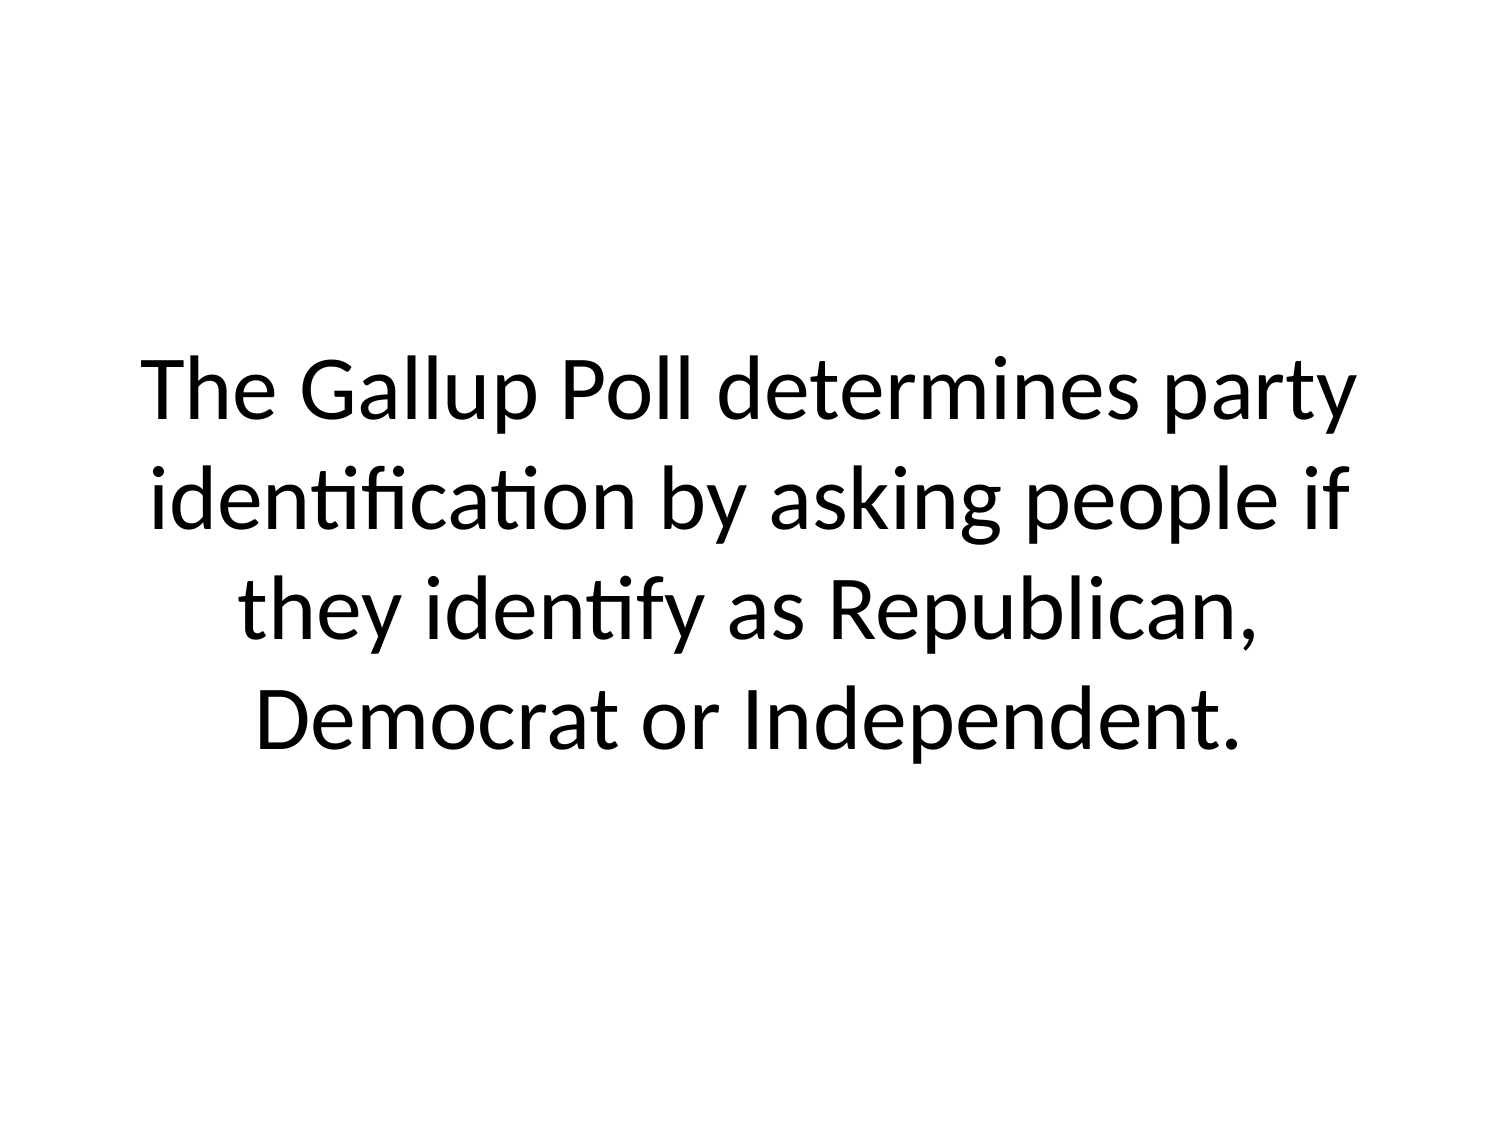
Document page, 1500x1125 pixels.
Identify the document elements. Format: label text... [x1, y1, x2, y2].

title The Gallup Poll determines party identification by asking people if they identify as Republican, Democrat or Independent. [74, 44, 1426, 1051]
